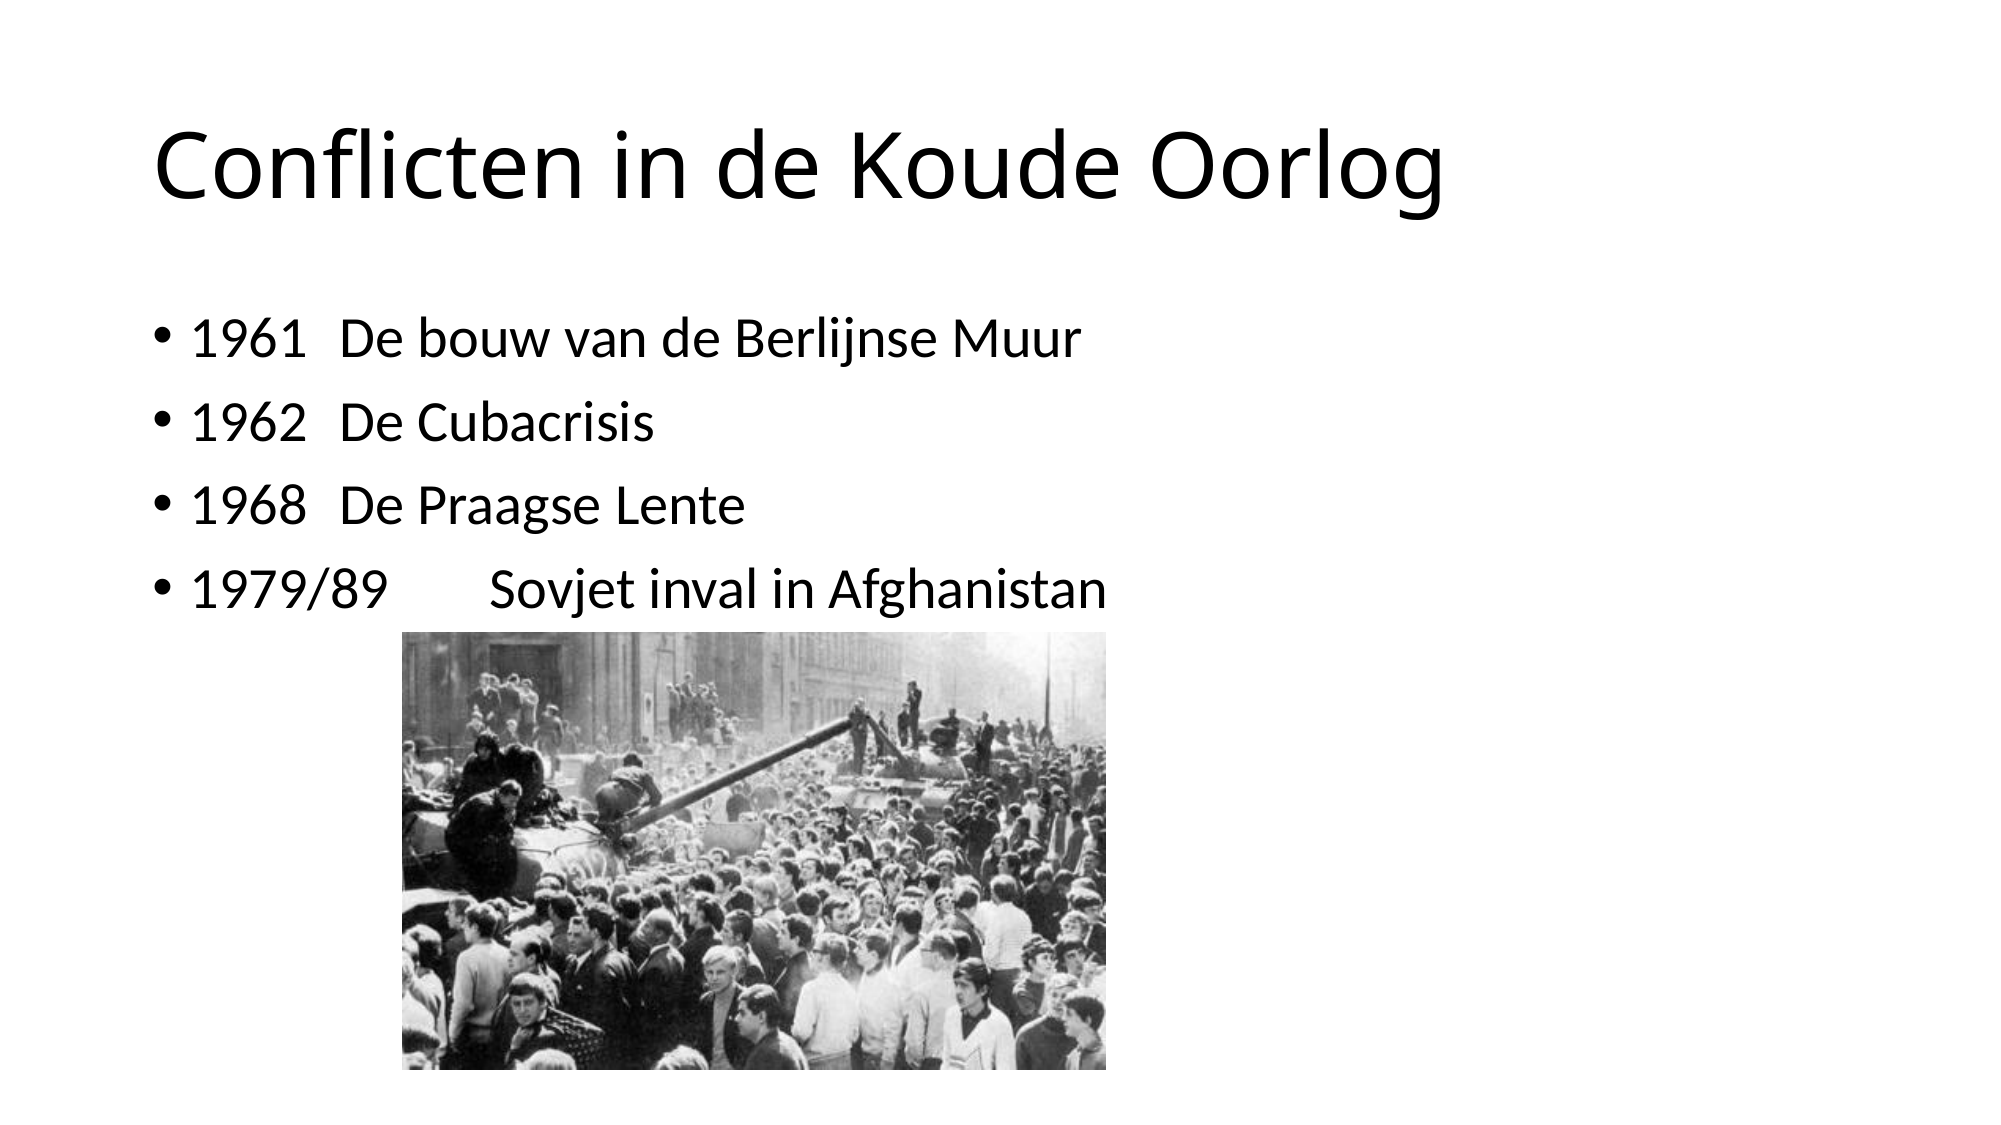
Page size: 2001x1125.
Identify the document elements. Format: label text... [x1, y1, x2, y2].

picture [402, 632, 1106, 1070]
title Conflicten in de Koude Oorlog [137, 59, 1863, 278]
list 1961 De bouw van de Berlijnse Muur 1962 De Cubacrisis 1968 De Praagse Lente 1979/89 Sovjet inval in Afghanistan [137, 299, 1863, 1014]
